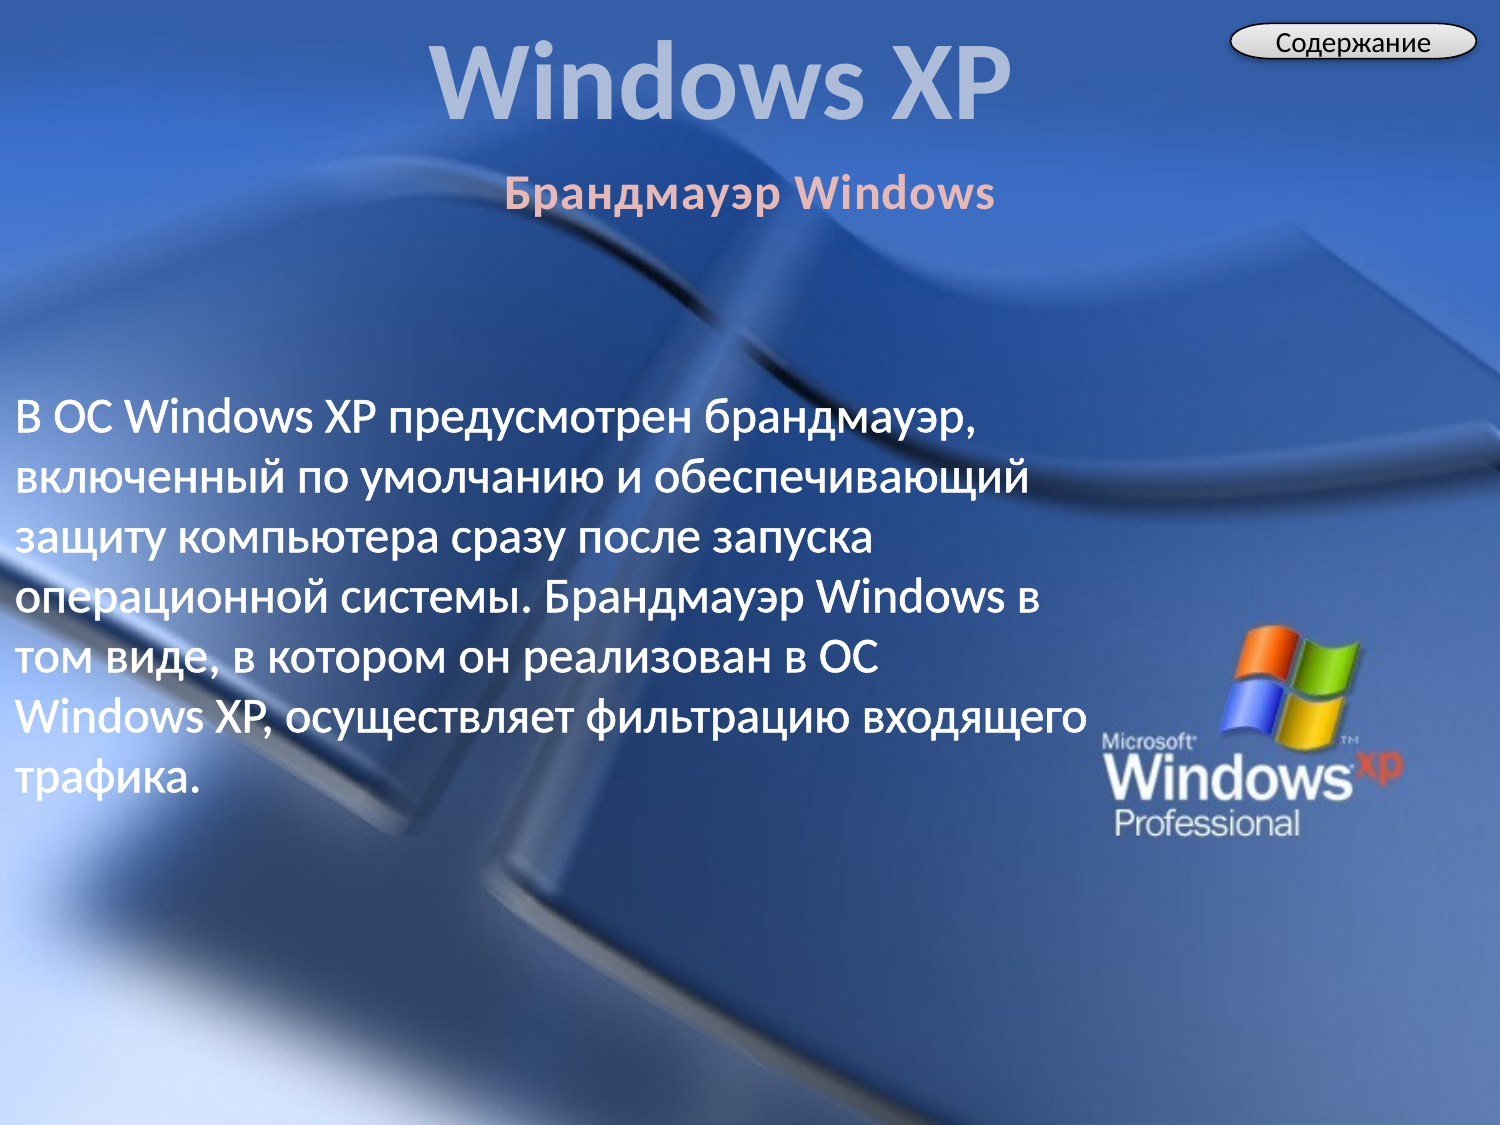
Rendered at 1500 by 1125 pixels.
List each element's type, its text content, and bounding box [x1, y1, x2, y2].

text_box В ОС Windows XP предусмотрен брандмауэр, включенный по умолчанию и обеспечивающий защиту компьютера сразу после запуска операционной системы. Брандмауэр Windows в том виде, в котором он реализован в ОС Windows XP, осуществляет фильтрацию входящего трафика. [0, 374, 1125, 810]
text_box Windows XP [413, 0, 1029, 150]
picture [0, 0, 1500, 152]
text_box Брандмауэр Windows [0, 152, 1500, 228]
picture [0, 228, 1500, 1125]
text_box Содержание [1229, 22, 1478, 60]
